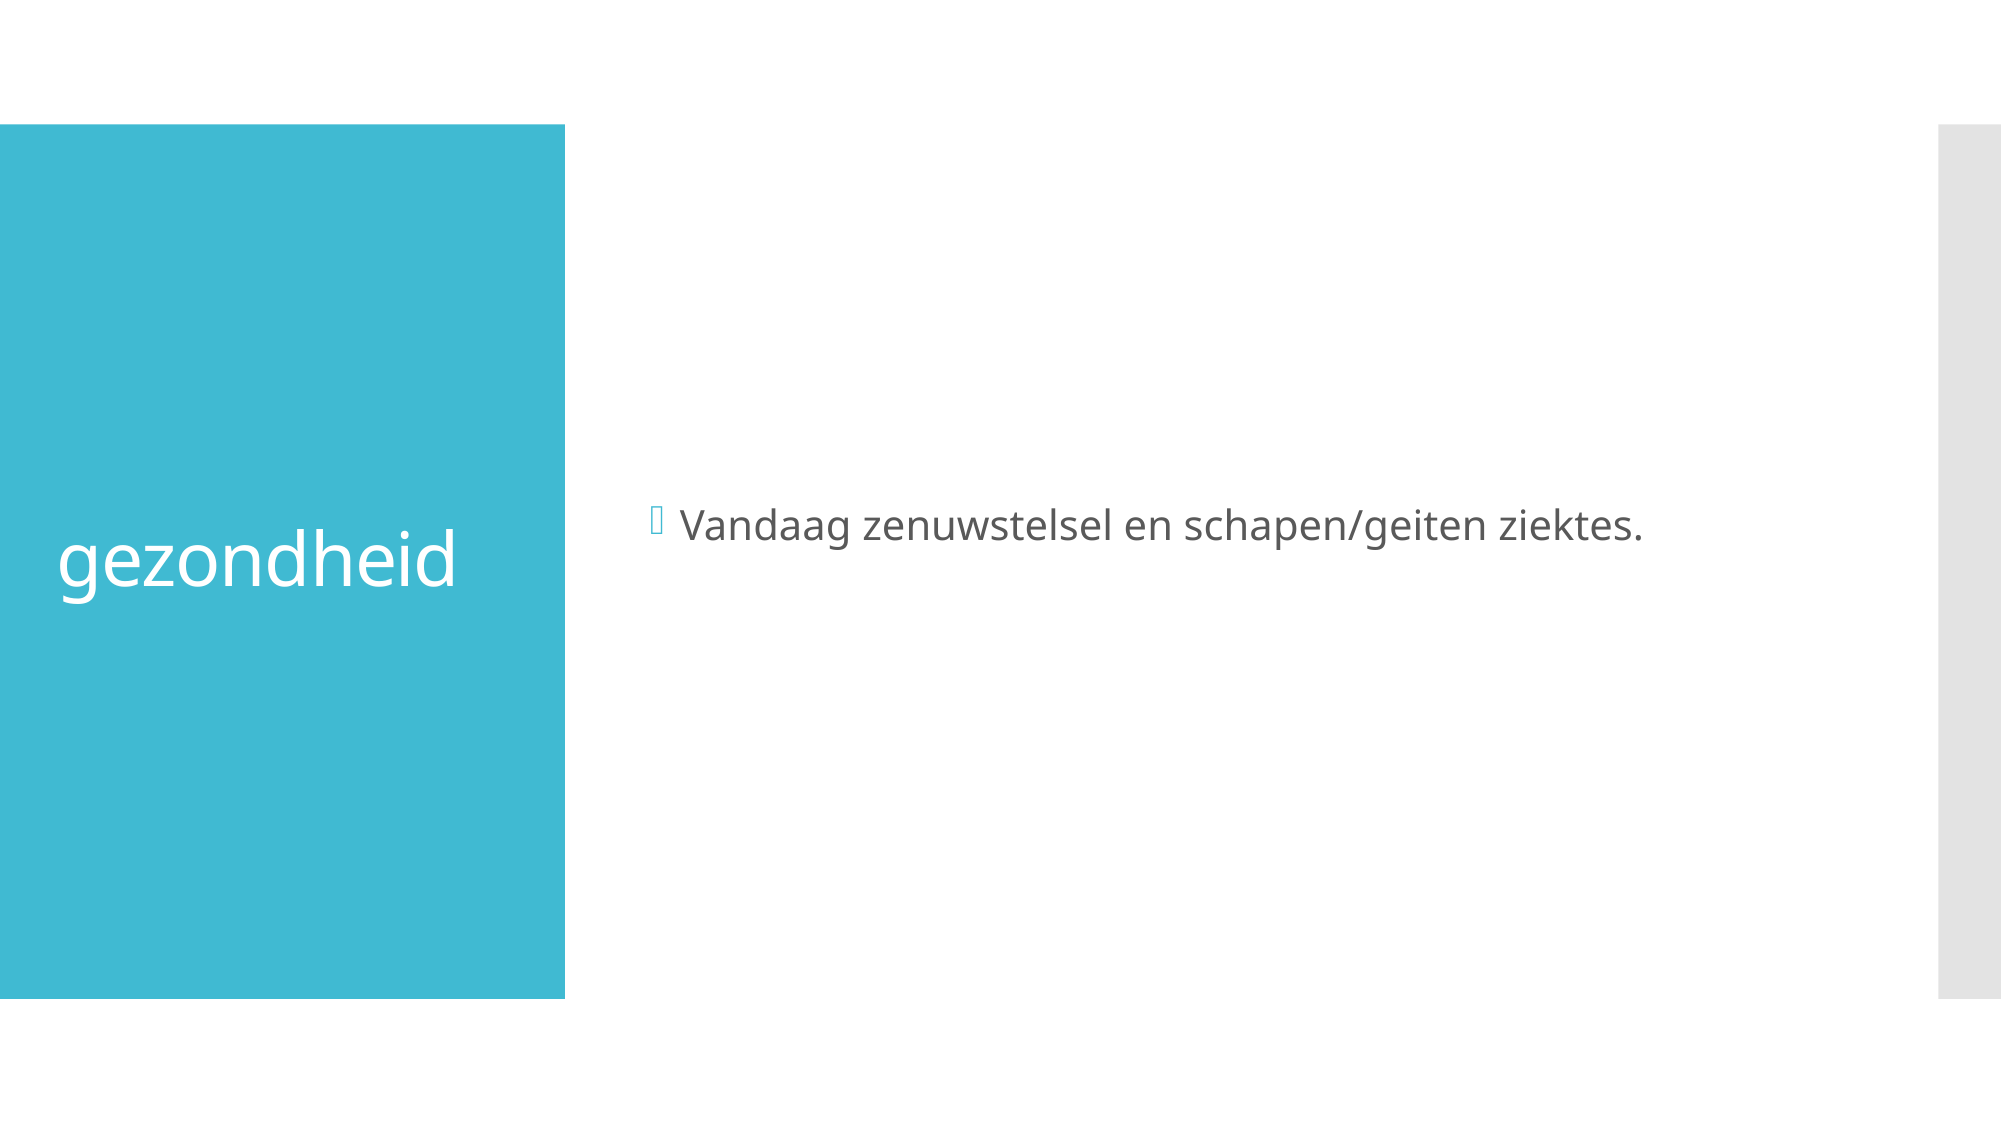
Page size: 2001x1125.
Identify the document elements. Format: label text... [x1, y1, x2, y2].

title gezondheid [41, 184, 525, 940]
list Vandaag zenuwstelsel en schapen/geiten ziektes. [634, 141, 1835, 982]
